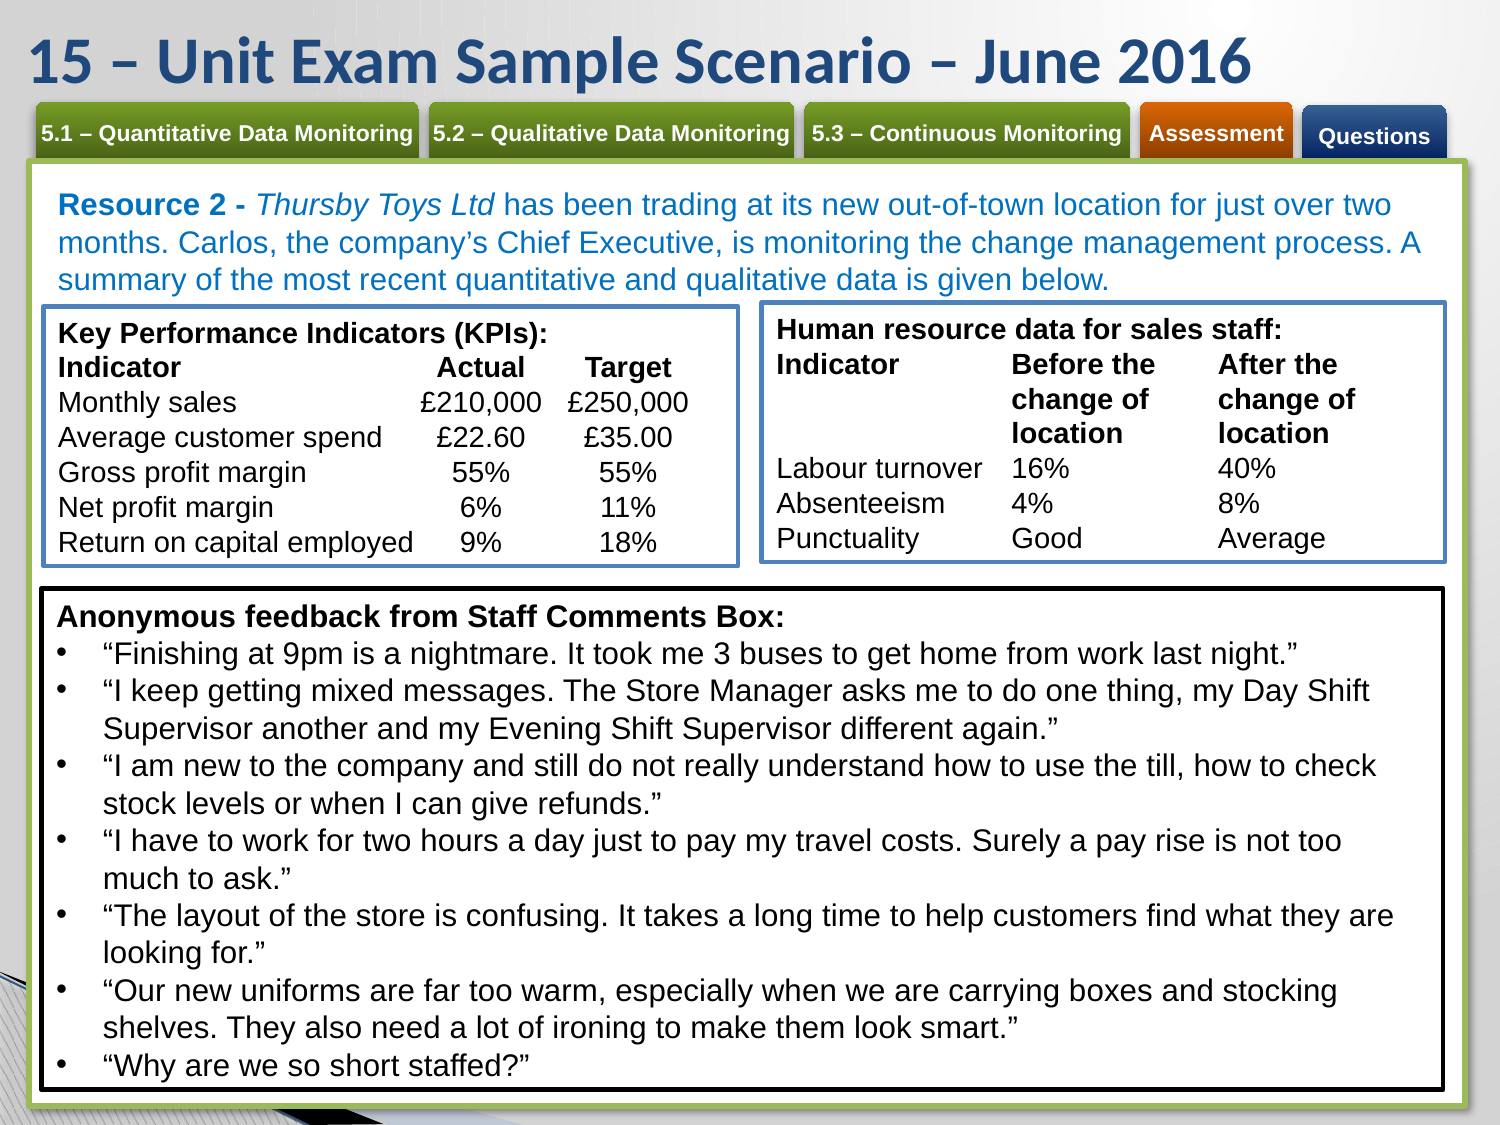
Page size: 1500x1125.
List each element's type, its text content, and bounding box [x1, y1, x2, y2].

text_box Resource 2 - Thursby Toys Ltd has been trading at its new out-of-town location for just over two months. Carlos, the company’s Chief Executive, is monitoring the change management process. A summary of the most recent quantitative and qualitative data is given below. [43, 176, 1447, 305]
picture [281, 1114, 303, 1125]
text_box Human resource data for sales staff: Indicator Before the After the change of change of location location Labour turnover 16% 40% Absenteeism 4% 8% Punctuality Good Average [761, 302, 1445, 563]
title 15 – Unit Exam Sample Scenario – June 2016 [11, 11, 1465, 102]
text_box Anonymous feedback from Staff Comments Box: “Finishing at 9pm is a nightmare. It took me 3 buses to get home from work last night.” “I keep getting mixed messages. The Store Manager asks me to do one thing, my Day Shift Supervisor another and my Evening Shift Supervisor different again.” “I am new to the company and still do not really understand how to use the till, how to check stock levels or when I can give refunds.” “I have to work for two hours a day just to pay my travel costs. Surely a pay rise is not too much to ask.” “The layout of the store is confusing. It takes a long time to help customers find what they are looking for.” “Our new uniforms are far too warm, especially when we are carrying boxes and stocking shelves. They also need a lot of ironing to make them look smart.” “Why are we so short staffed?” [41, 588, 1444, 1090]
text_box Key Performance Indicators (KPIs): Indicator Actual Target Monthly sales £210,000 £250,000 Average customer spend £22.60 £35.00 Gross profit margin 55% 55% Net profit margin 6% 11% Return on capital employed 9% 18% [43, 306, 739, 566]
